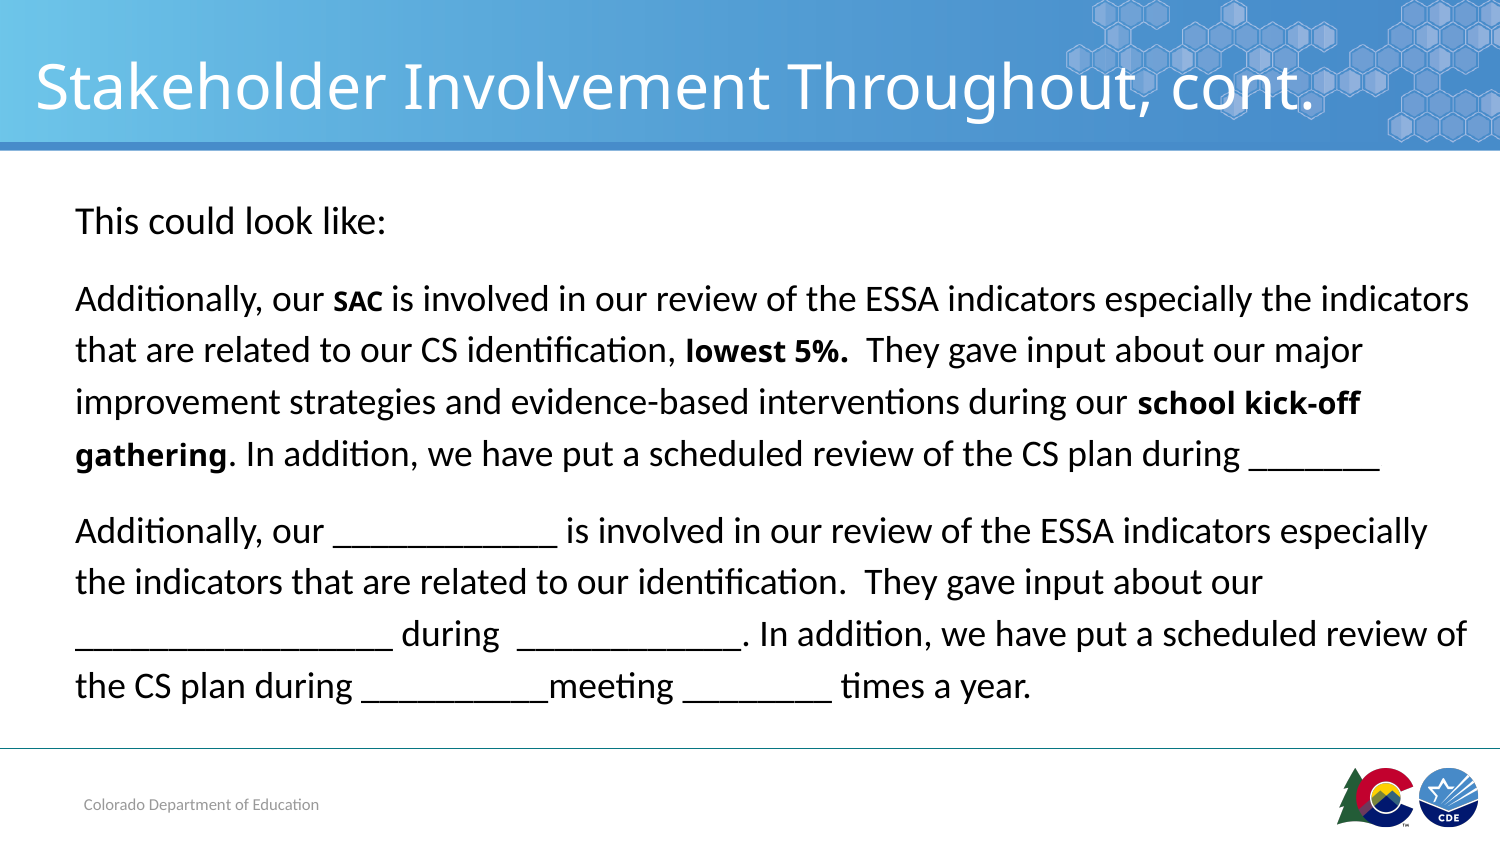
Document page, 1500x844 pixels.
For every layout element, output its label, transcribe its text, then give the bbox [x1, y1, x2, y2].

list This could look like: Additionally, our SAC is involved in our review of the ESSA indicators especially the indicators that are related to our CS identification, lowest 5%. They gave input about our major improvement strategies and evidence-based interventions during our school kick-off gathering. In addition, we have put a scheduled review of the CS plan during _______. Additionally, our ____________ is involved in our review of the ESSA indicators especially the indicators that are related to our identification. They gave input about our _________________ during ____________. In addition, we have put a scheduled review of the CS plan during __________meeting ________ times a year. [75, 187, 1473, 712]
title Stakeholder Involvement Throughout, cont. [34, 37, 1433, 132]
picture [0, 0, 1500, 151]
picture [1336, 767, 1479, 828]
